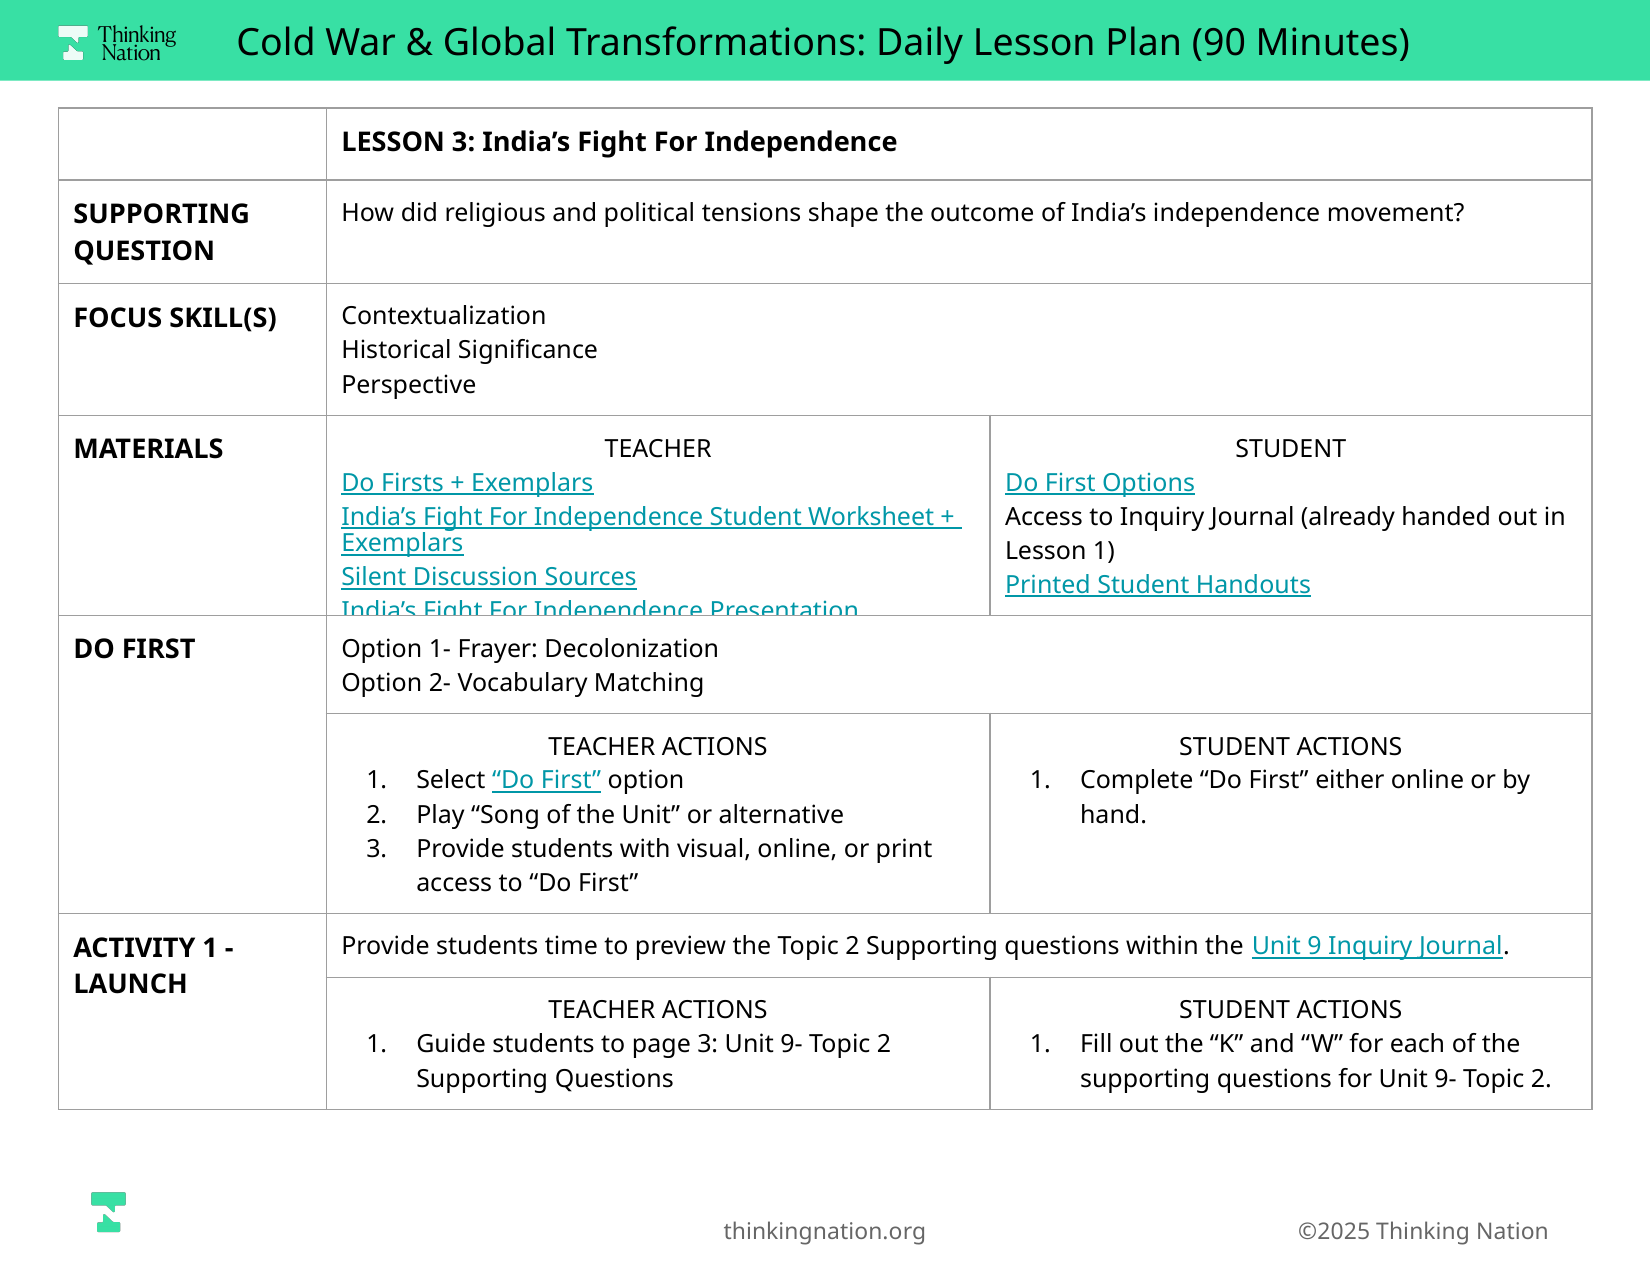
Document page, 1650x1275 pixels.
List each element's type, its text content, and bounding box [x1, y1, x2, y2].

table_header [59, 109, 326, 179]
table_cell Contextualization Historical Significance Perspective [327, 284, 1591, 415]
table_cell TEACHER ACTIONS Select “Do First” option Play “Song of the Unit” or alternative Provide students with visual, online, or print access to “Do First” [327, 714, 989, 913]
table_cell SUPPORTING QUESTION [59, 181, 326, 283]
table_cell STUDENT ACTIONS Fill out the “K” and “W” for each of the supporting questions for Unit 9- Topic 2. [991, 978, 1591, 1109]
table_cell FOCUS SKILL(S) [59, 284, 326, 415]
table_cell STUDENT ACTIONS Complete “Do First” either online or by hand. [991, 714, 1591, 913]
table_cell ACTIVITY 1 - LAUNCH [59, 914, 326, 1109]
picture [80, 1184, 136, 1240]
table_cell MATERIALS [59, 416, 326, 615]
table_cell STUDENT Do First Options Access to Inquiry Journal (already handed out in Lesson 1) Printed Student Handouts [991, 416, 1591, 615]
table_cell TEACHER ACTIONS Guide students to page 3: Unit 9- Topic 2 Supporting Questions [327, 978, 989, 1109]
table_cell How did religious and political tensions shape the outcome of India’s independence movement? [327, 181, 1591, 283]
text_box thinkingnation.org [629, 1200, 1021, 1240]
table_cell DO FIRST [59, 616, 326, 913]
table_cell Option 1- Frayer: Decolonization Option 2- Vocabulary Matching [327, 616, 1591, 713]
table_cell TEACHER Do Firsts + Exemplars India’s Fight For Independence Student Worksheet + Exemplars Silent Discussion Sources India’s Fight For Independence Presentation [327, 416, 989, 615]
text_box Cold War & Global Transformations: Daily Lesson Plan (90 Minutes) [0, 0, 1650, 81]
table_header LESSON 3: India’s Fight For Independence [327, 109, 1591, 179]
table_cell Provide students time to preview the Topic 2 Supporting questions within the Unit 9 Inquiry Journal. [327, 914, 1591, 977]
picture [45, 14, 180, 85]
text_box ©2025 Thinking Nation [1174, 1200, 1566, 1240]
